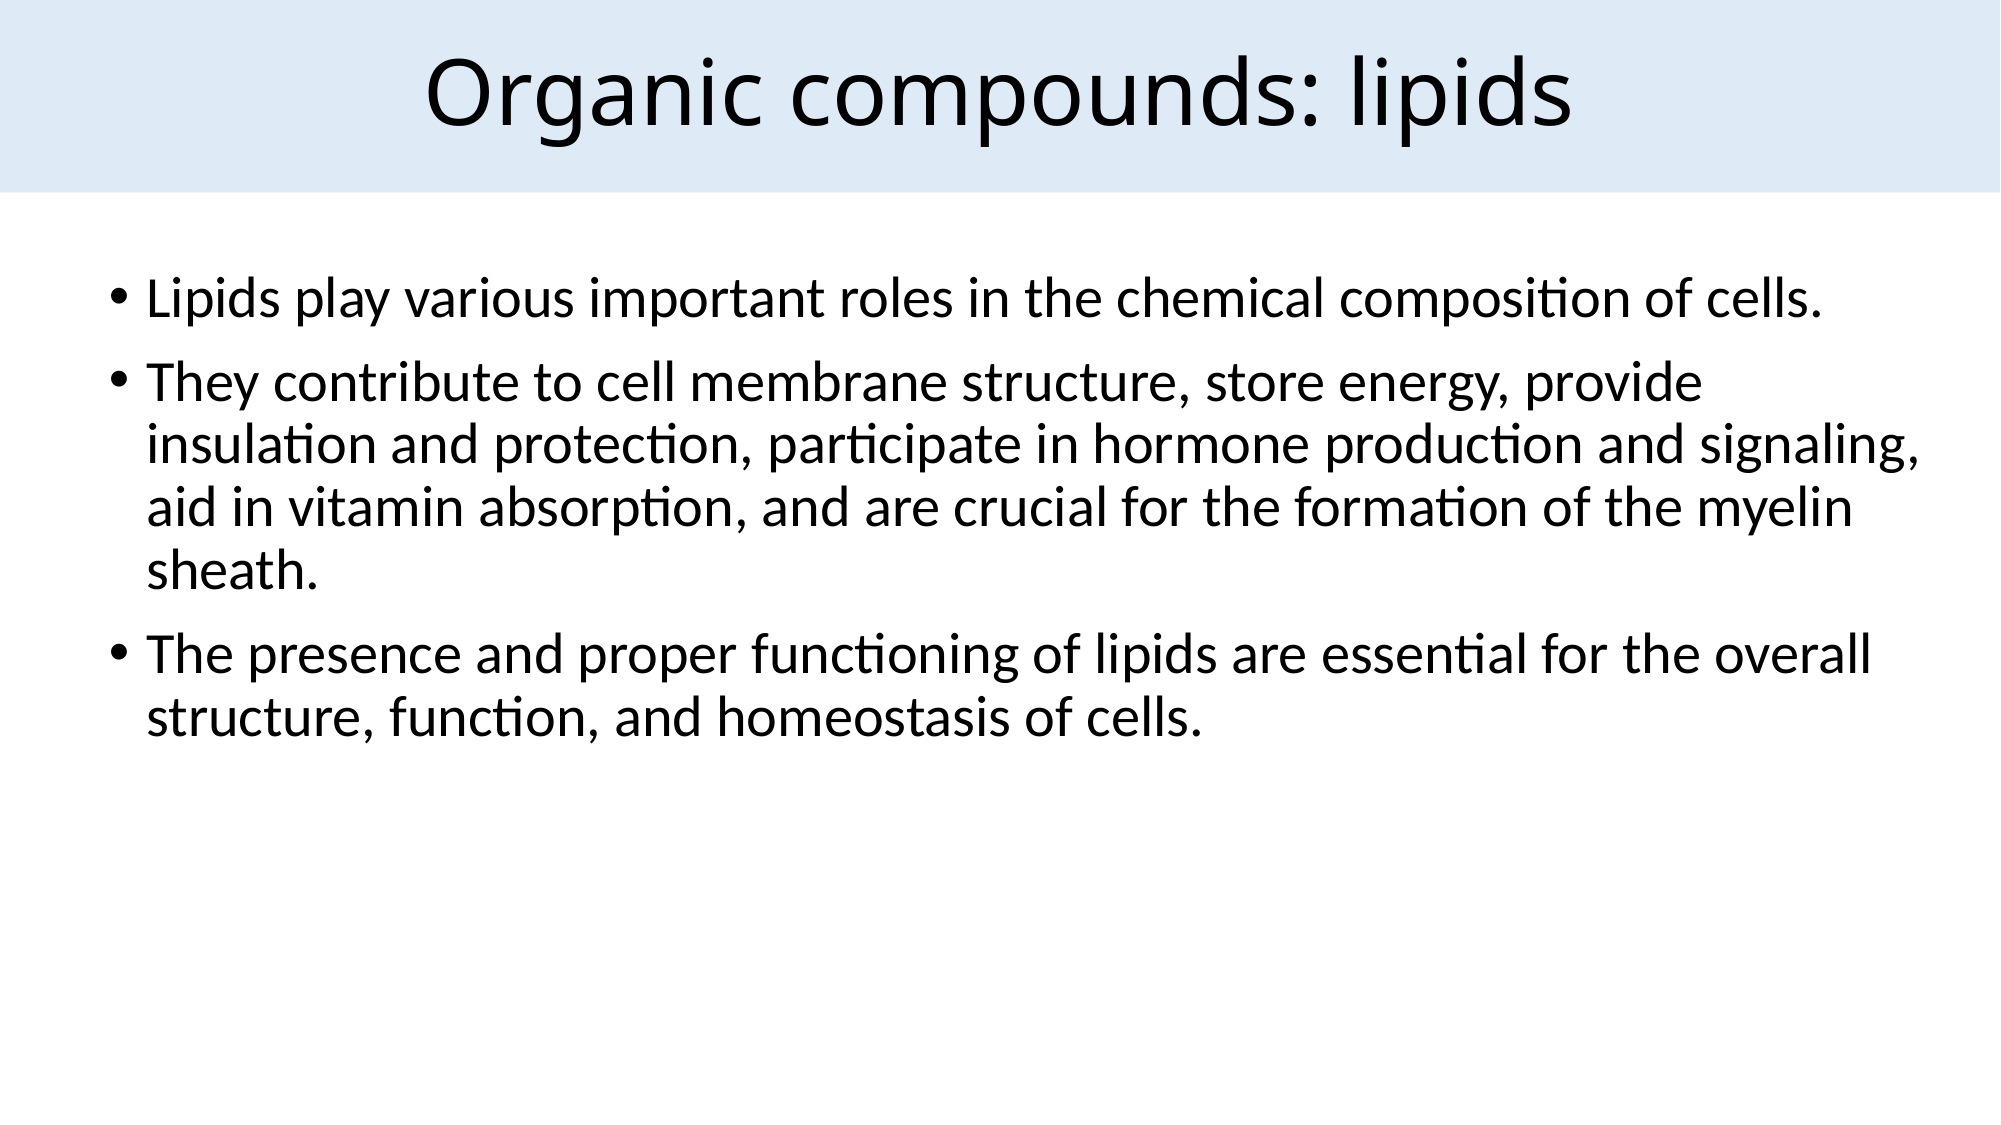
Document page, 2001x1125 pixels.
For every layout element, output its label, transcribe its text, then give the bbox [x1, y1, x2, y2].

list Lipids play various important roles in the chemical composition of cells. They contribute to cell membrane structure, store energy, provide insulation and protection, participate in hormone production and signaling, aid in vitamin absorption, and are crucial for the formation of the myelin sheath. The presence and proper functioning of lipids are essential for the overall structure, function, and homeostasis of cells. [94, 259, 1939, 1100]
title Organic compounds: lipids [0, 0, 2000, 193]
